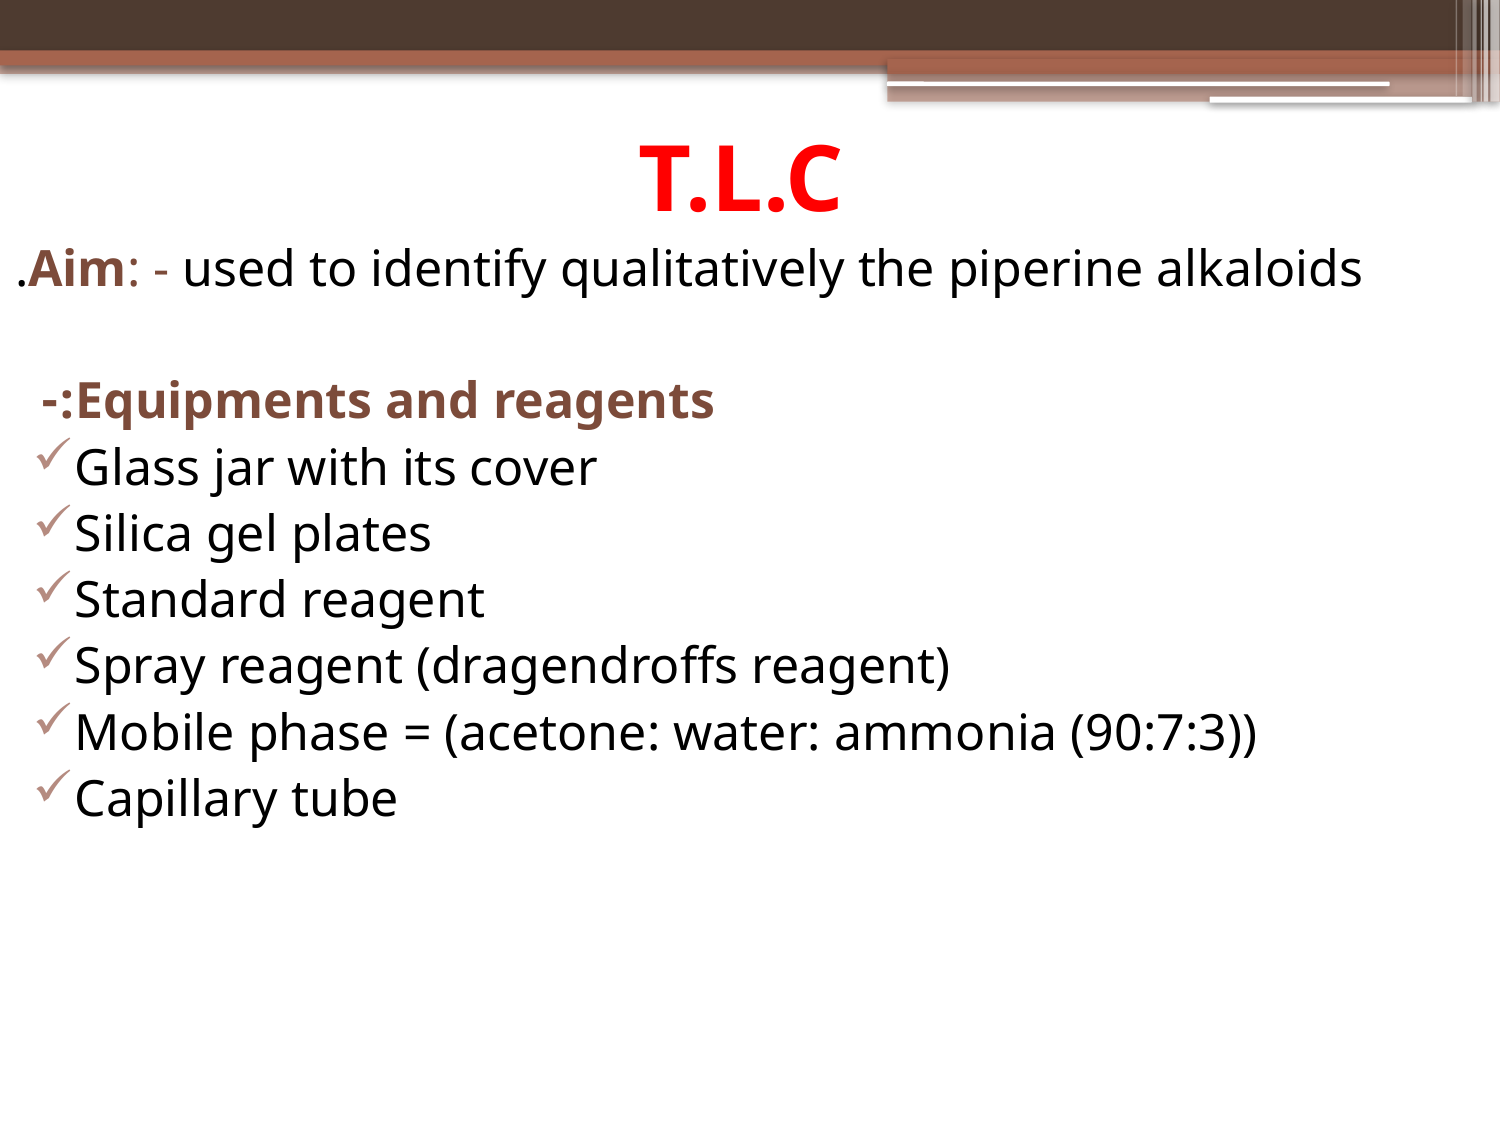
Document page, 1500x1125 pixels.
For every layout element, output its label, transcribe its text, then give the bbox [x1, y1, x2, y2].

list T.L.C Aim: - used to identify qualitatively the piperine alkaloids. Equipments and reagents:- Glass jar with its cover Silica gel plates Standard reagent Spray reagent (dragendroffs reagent) Mobile phase = (acetone: water: ammonia (90:7:3)) Capillary tube [0, 112, 1500, 1125]
